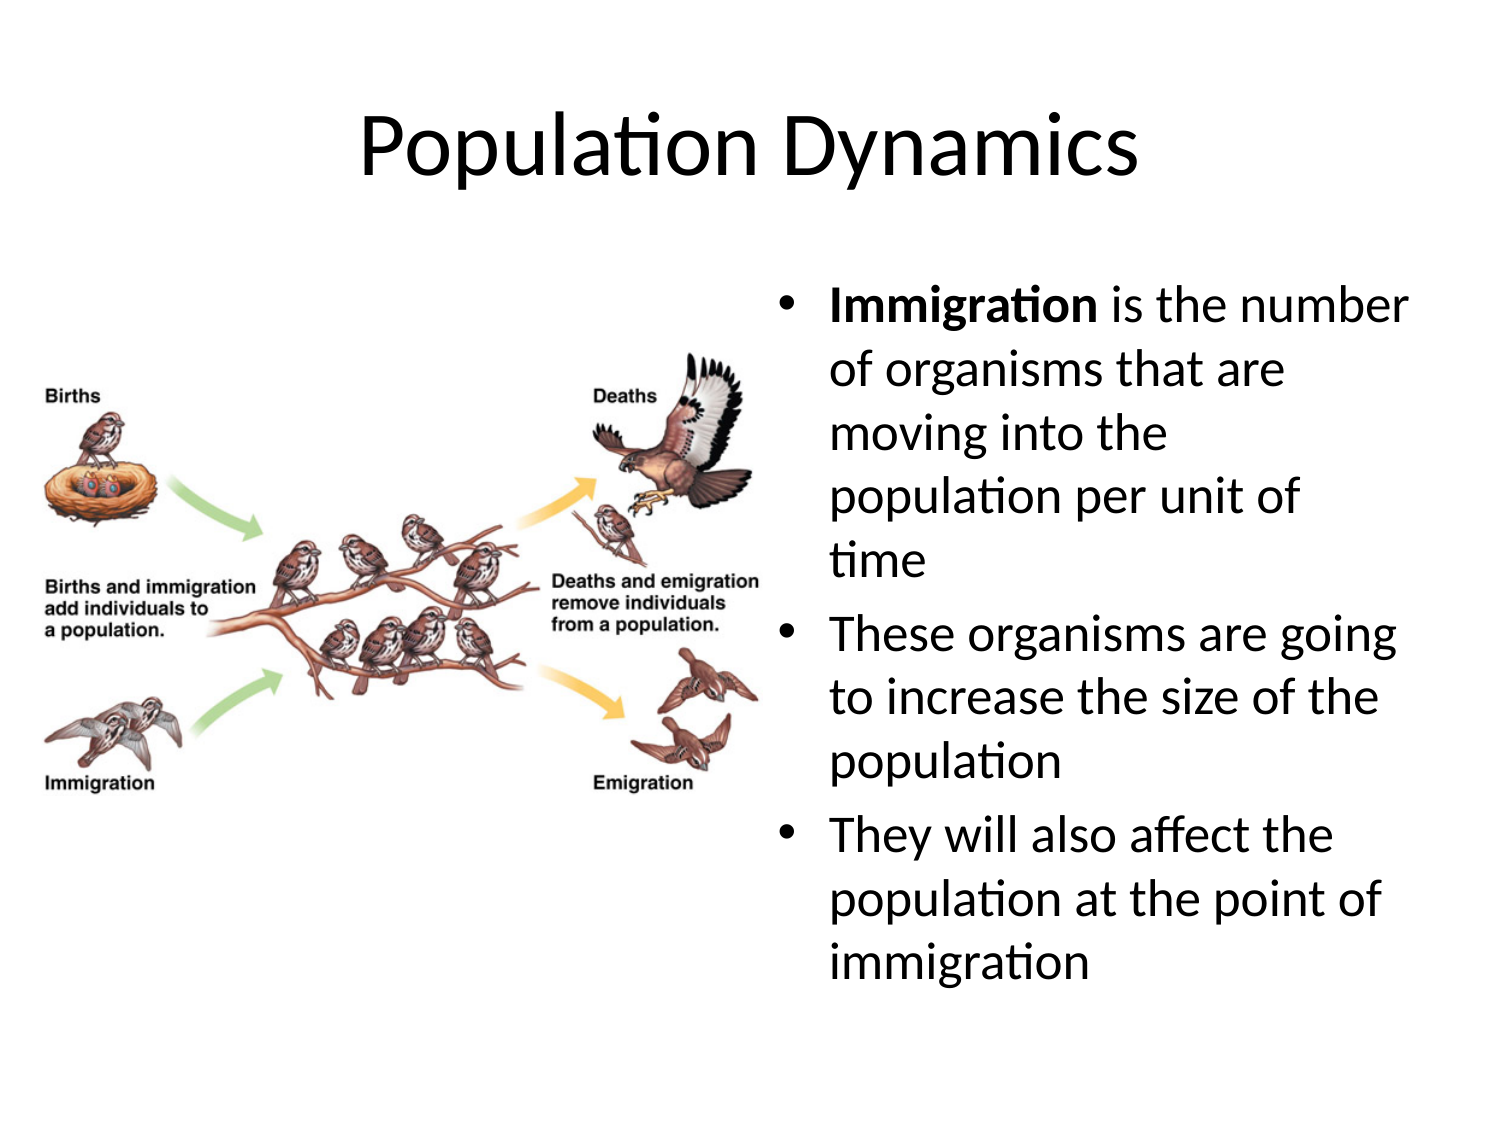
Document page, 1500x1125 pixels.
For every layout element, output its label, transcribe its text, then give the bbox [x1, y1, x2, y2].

title Population Dynamics [75, 45, 1425, 233]
list Immigration is the number of organisms that are moving into the population per unit of time These organisms are going to increase the size of the population They will also affect the population at the point of immigration [762, 262, 1425, 1005]
picture [41, 349, 764, 796]
